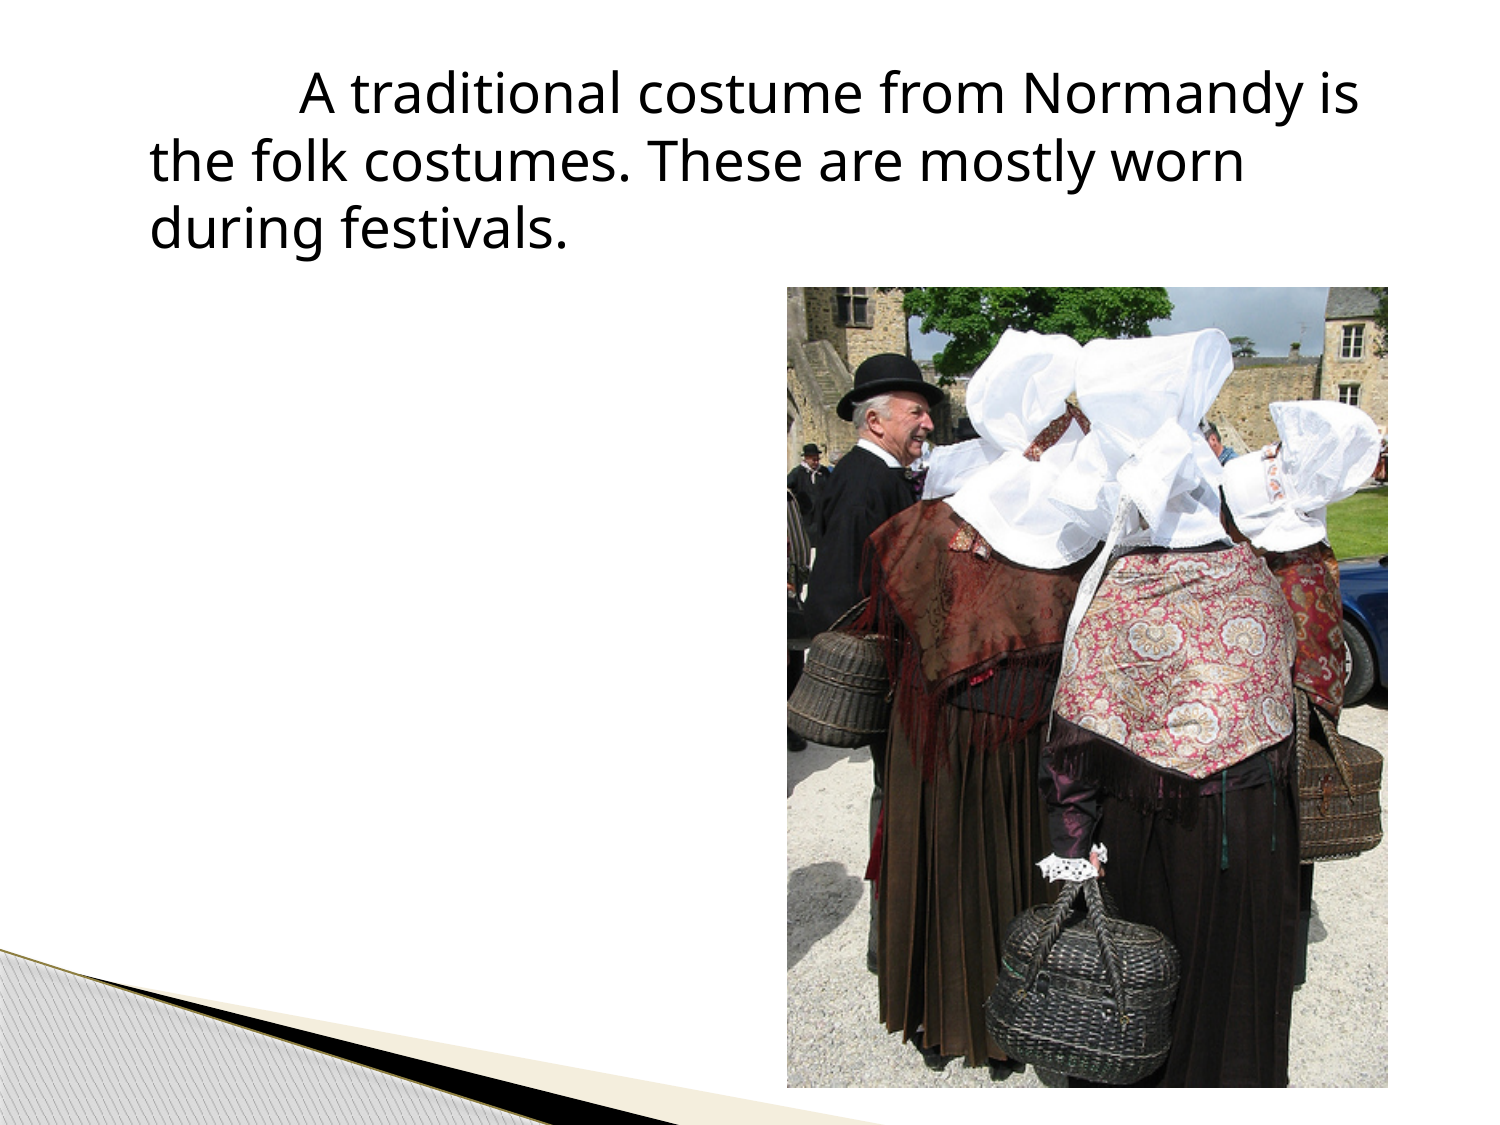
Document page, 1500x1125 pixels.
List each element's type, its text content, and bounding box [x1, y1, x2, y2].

picture [787, 287, 1388, 1088]
list A traditional costume from Normandy is the folk costumes. These are mostly worn during festivals. [75, 50, 1425, 813]
